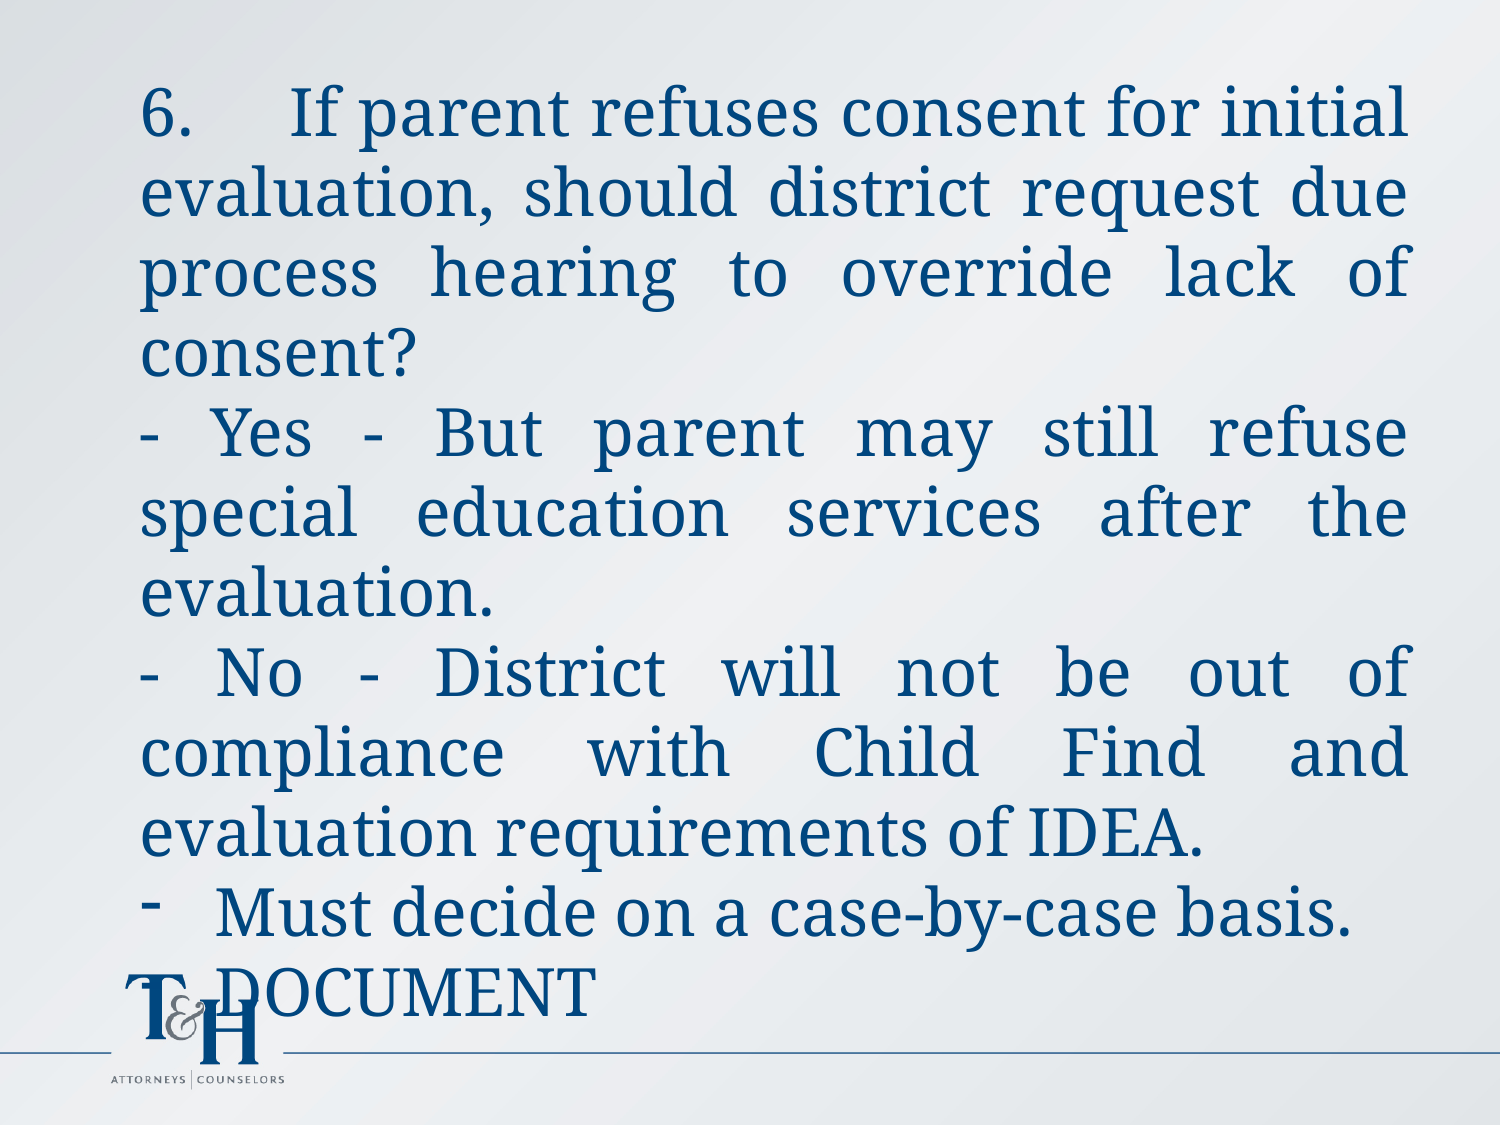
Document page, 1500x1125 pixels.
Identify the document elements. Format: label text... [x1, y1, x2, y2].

picture [0, 0, 1500, 1125]
text_box 6. If parent refuses consent for initial evaluation, should district request due process hearing to override lack of consent? - Yes - But parent may still refuse special education services after the evaluation. - No - District will not be out of compliance with Child Find and evaluation requirements of IDEA. Must decide on a case-by-case basis. DOCUMENT [125, 62, 1425, 1037]
